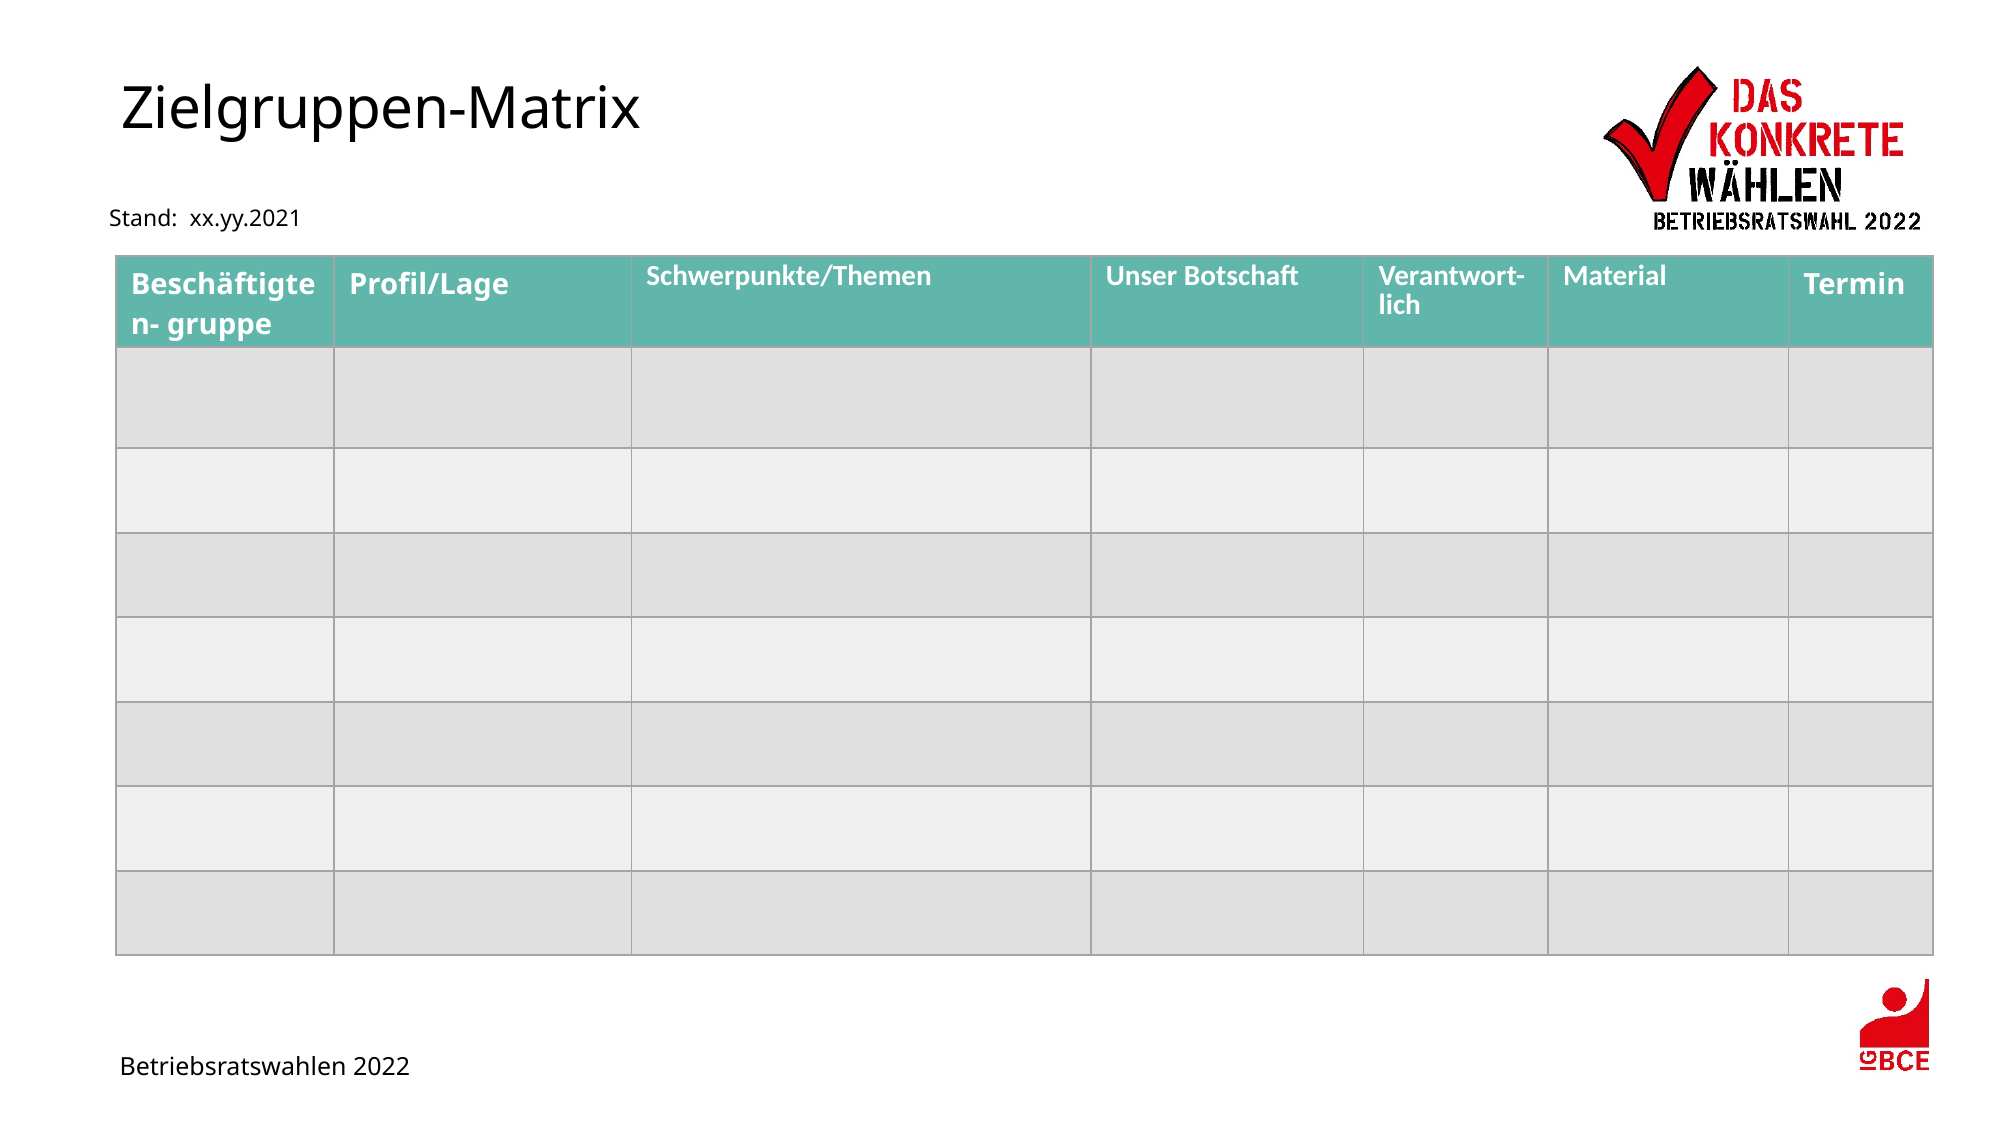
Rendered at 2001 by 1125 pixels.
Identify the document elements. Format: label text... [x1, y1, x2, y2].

table_cell [1789, 618, 1932, 701]
picture [1541, 0, 1973, 363]
table_header Material [1549, 257, 1788, 346]
text_box Stand: xx.yy.2021 [94, 196, 318, 239]
table_cell [1549, 348, 1788, 447]
picture [1852, 968, 1936, 1081]
table_cell [632, 534, 1090, 616]
text_box Zielgruppen-Matrix [106, 62, 979, 148]
table_cell [632, 618, 1090, 701]
table_header Schwerpunkte/Themen [632, 257, 1090, 346]
table_header Beschäftigten- gruppe [117, 257, 333, 346]
table_cell [1789, 348, 1932, 447]
table_cell [1092, 703, 1363, 785]
table_cell [1364, 449, 1547, 532]
table_cell [1092, 787, 1363, 870]
table_cell [335, 449, 631, 532]
table_cell [117, 703, 333, 785]
table_cell [117, 534, 333, 616]
table_cell [1092, 618, 1363, 701]
table_cell [632, 348, 1090, 447]
table_cell [632, 787, 1090, 870]
table_cell [335, 703, 631, 785]
table_cell [1549, 534, 1788, 616]
table_cell [1092, 872, 1363, 954]
table_cell [1364, 348, 1547, 447]
table_cell [1789, 787, 1932, 870]
table_header Termin [1789, 257, 1932, 346]
table_header Profil/Lage [335, 257, 631, 346]
table_cell [1549, 703, 1788, 785]
table_cell [117, 787, 333, 870]
table_cell [1789, 449, 1932, 532]
table_cell [1549, 618, 1788, 701]
table_cell [1789, 872, 1932, 954]
table_cell [1364, 872, 1547, 954]
table_cell [1364, 703, 1547, 785]
table_cell [117, 618, 333, 701]
table_cell [1789, 534, 1932, 616]
table_cell [335, 348, 631, 447]
table_cell [1364, 534, 1547, 616]
table_cell [1549, 787, 1788, 870]
table_cell [1549, 449, 1788, 532]
table_cell [632, 703, 1090, 785]
table_cell [632, 872, 1090, 954]
table_cell [1092, 534, 1363, 616]
table_cell [335, 618, 631, 701]
table_cell [117, 449, 333, 532]
table_cell [1789, 703, 1932, 785]
table_header Unser Botschaft [1092, 257, 1363, 346]
table_cell [117, 348, 333, 447]
table_cell [1092, 449, 1363, 532]
table_cell [1364, 618, 1547, 701]
table_cell [335, 787, 631, 870]
table_cell [335, 872, 631, 954]
table_header Verantwort- lich [1364, 257, 1547, 346]
table_cell [117, 872, 333, 954]
table_cell [1549, 872, 1788, 954]
table_cell [632, 449, 1090, 532]
table_cell [1092, 348, 1363, 447]
table_cell [335, 534, 631, 616]
table_cell [1364, 787, 1547, 870]
